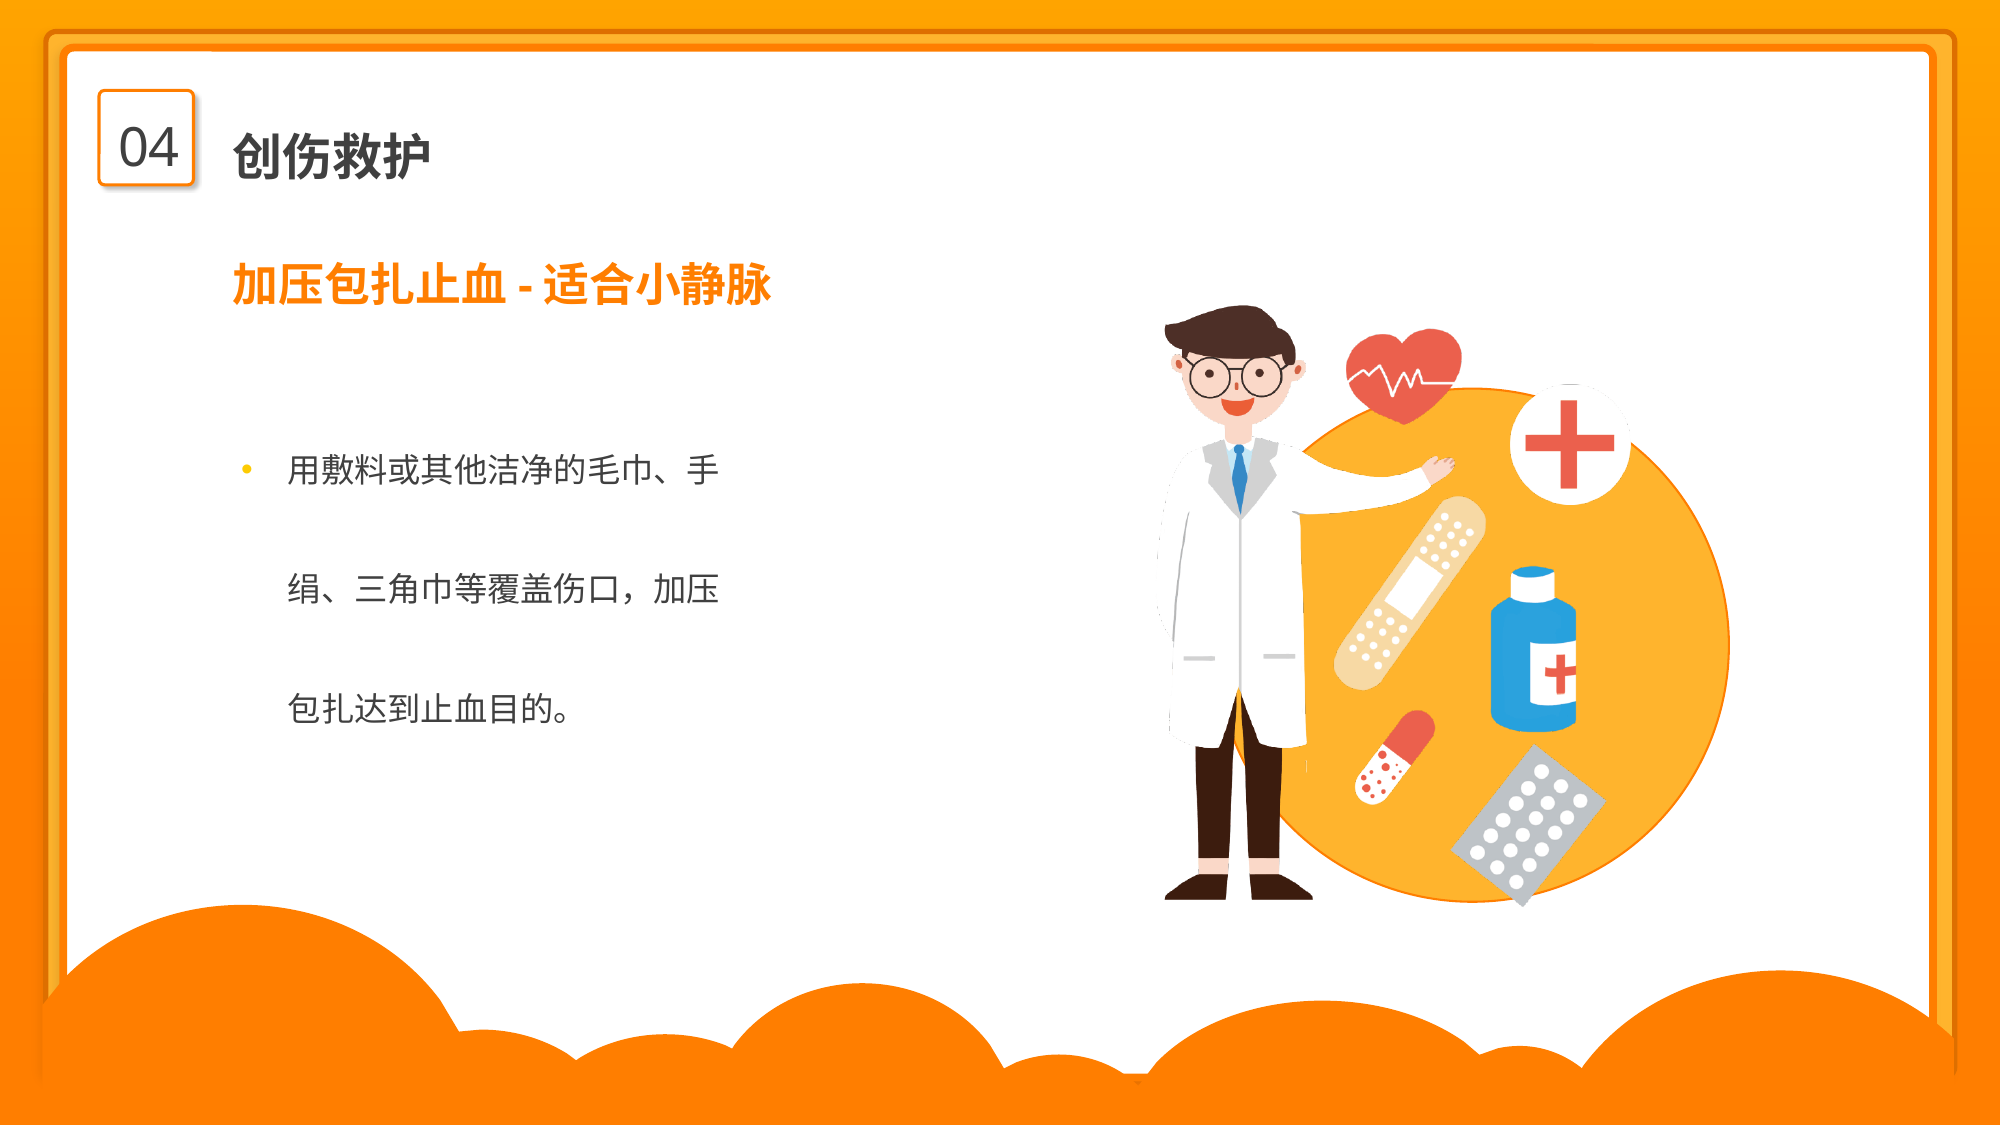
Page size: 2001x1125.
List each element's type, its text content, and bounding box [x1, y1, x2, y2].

text_box 加压包扎止血-适合小静脉 [217, 248, 861, 318]
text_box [1047, 283, 1729, 928]
text_box 用敷料或其他洁净的毛巾、手绢、三角巾等覆盖伤口，加压包扎达到止血目的。 [226, 361, 766, 736]
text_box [88, 90, 593, 187]
